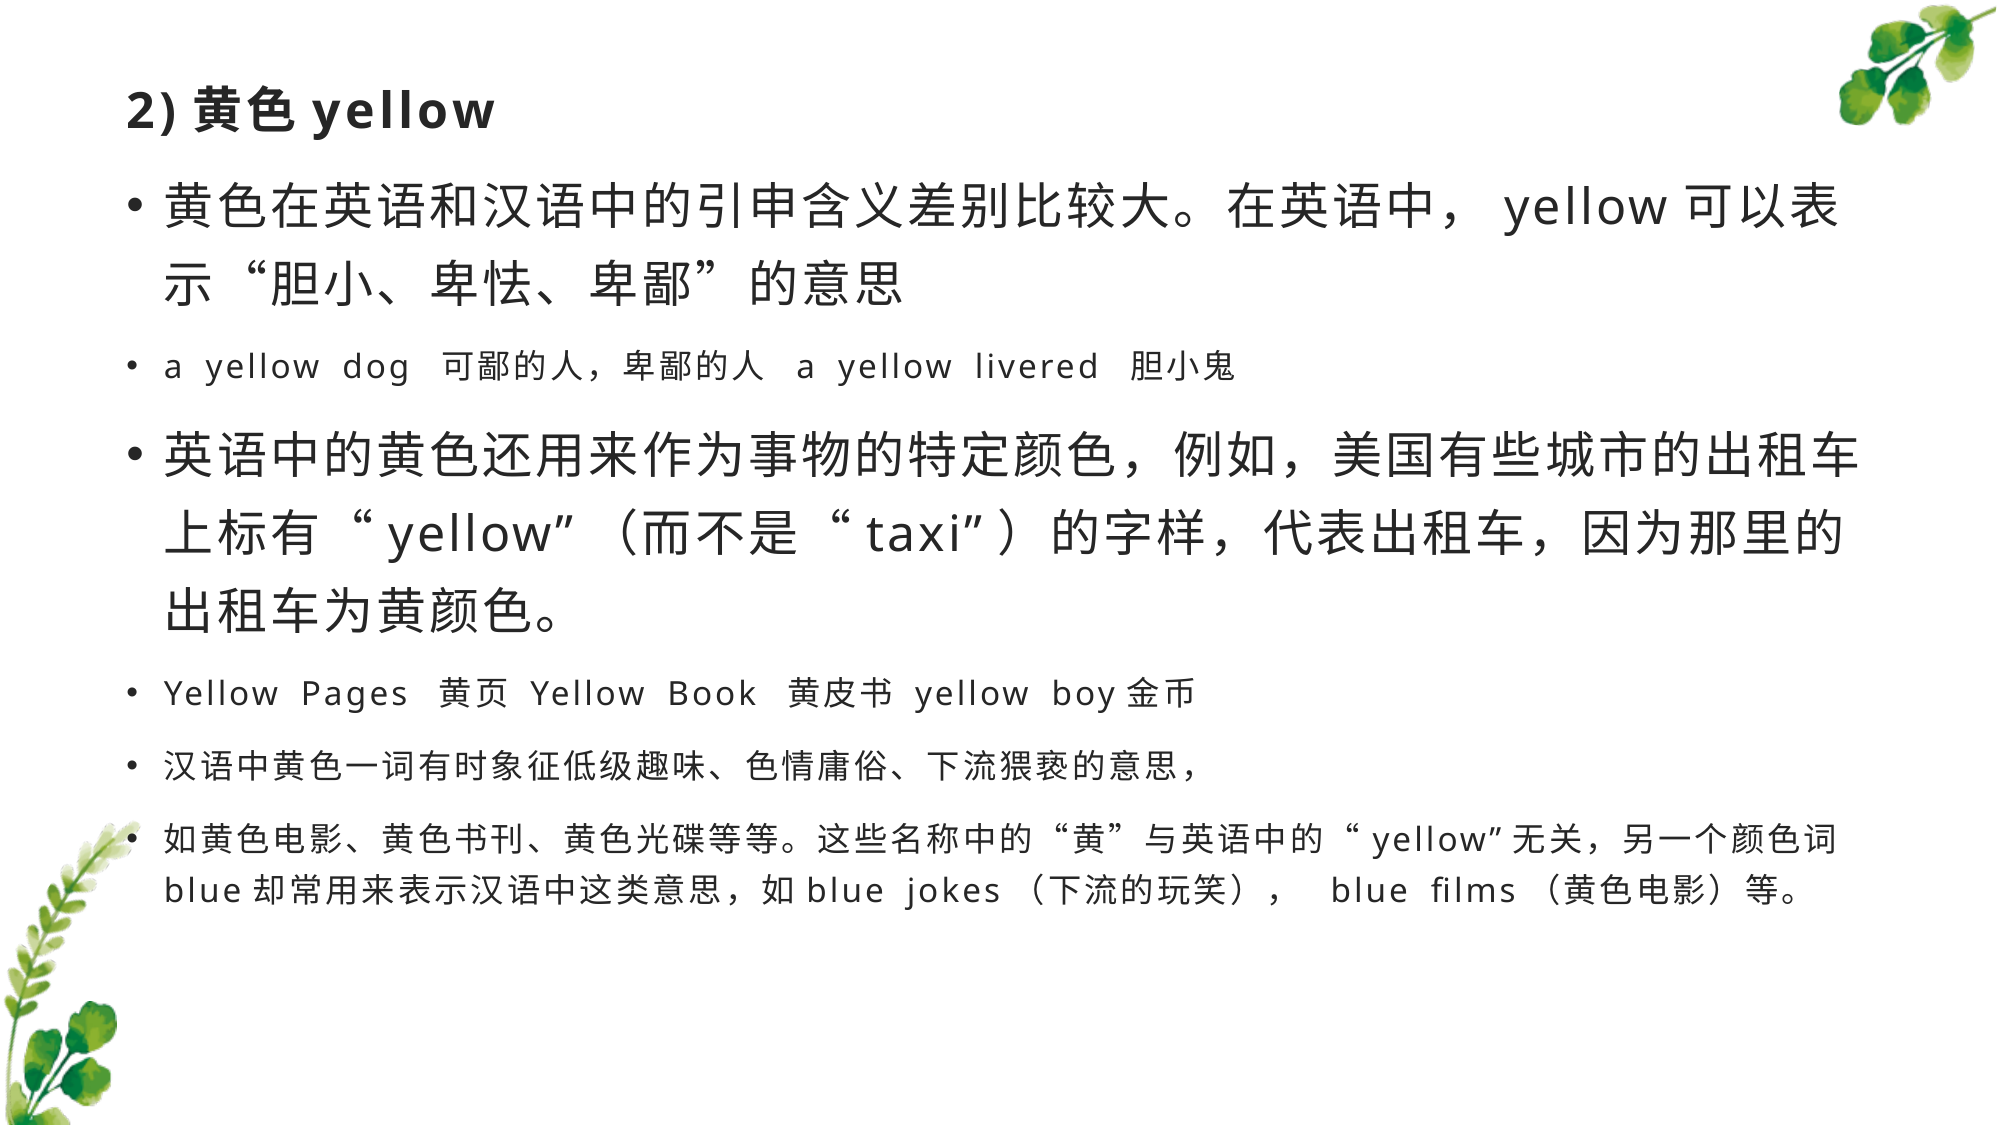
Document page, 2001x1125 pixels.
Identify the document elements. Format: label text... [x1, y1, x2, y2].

list 黄色在英语和汉语中的引申含义差别比较大。在英语中，yellow可以表示“胆小、卑怯、卑鄙”的意思 a yellow dog 可鄙的人，卑鄙的人 a yellow livered 胆小鬼 英语中的黄色还用来作为事物的特定颜色，例如，美国有些城市的出租车上标有“yellow”（而不是“taxi”）的字样，代表出租车，因为那里的出租车为黄颜色。 Yellow Pages 黄页 Yellow Book 黄皮书 yellow boy金币 汉语中黄色一词有时象征低级趣味、色情庸俗、下流猥亵的意思， 如黄色电影、黄色书刊、黄色光碟等等。这些名称中的“黄”与英语中的“yellow”无关，另一个颜色词blue却常用来表示汉语中这类意思，如blue jokes（下流的玩笑）， blue films（黄色电影）等。 [109, 156, 1891, 1041]
text_box 2)黄色yellow [109, 72, 1891, 146]
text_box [0, 801, 117, 1125]
picture [1832, 0, 2000, 140]
